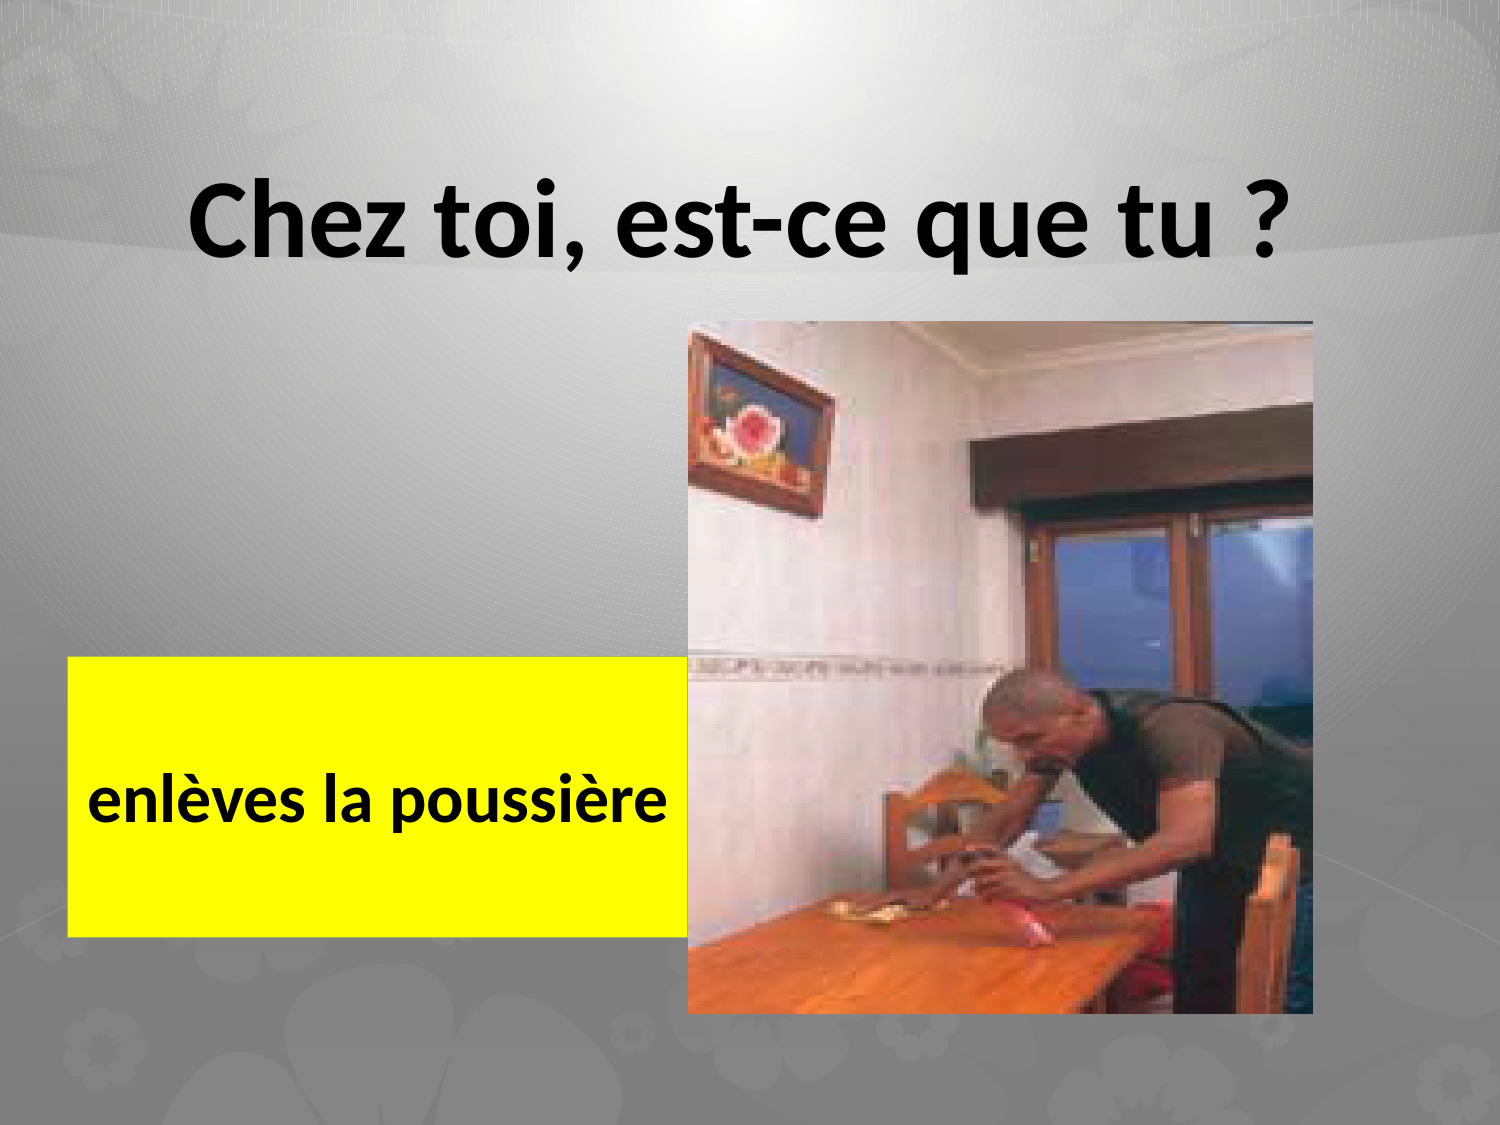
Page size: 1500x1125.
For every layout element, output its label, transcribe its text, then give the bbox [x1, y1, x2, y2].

picture [0, 0, 1500, 1125]
subtitle enlèves la poussière [67, 656, 677, 938]
title Chez toi, est-ce que tu ? [132, 88, 1377, 291]
